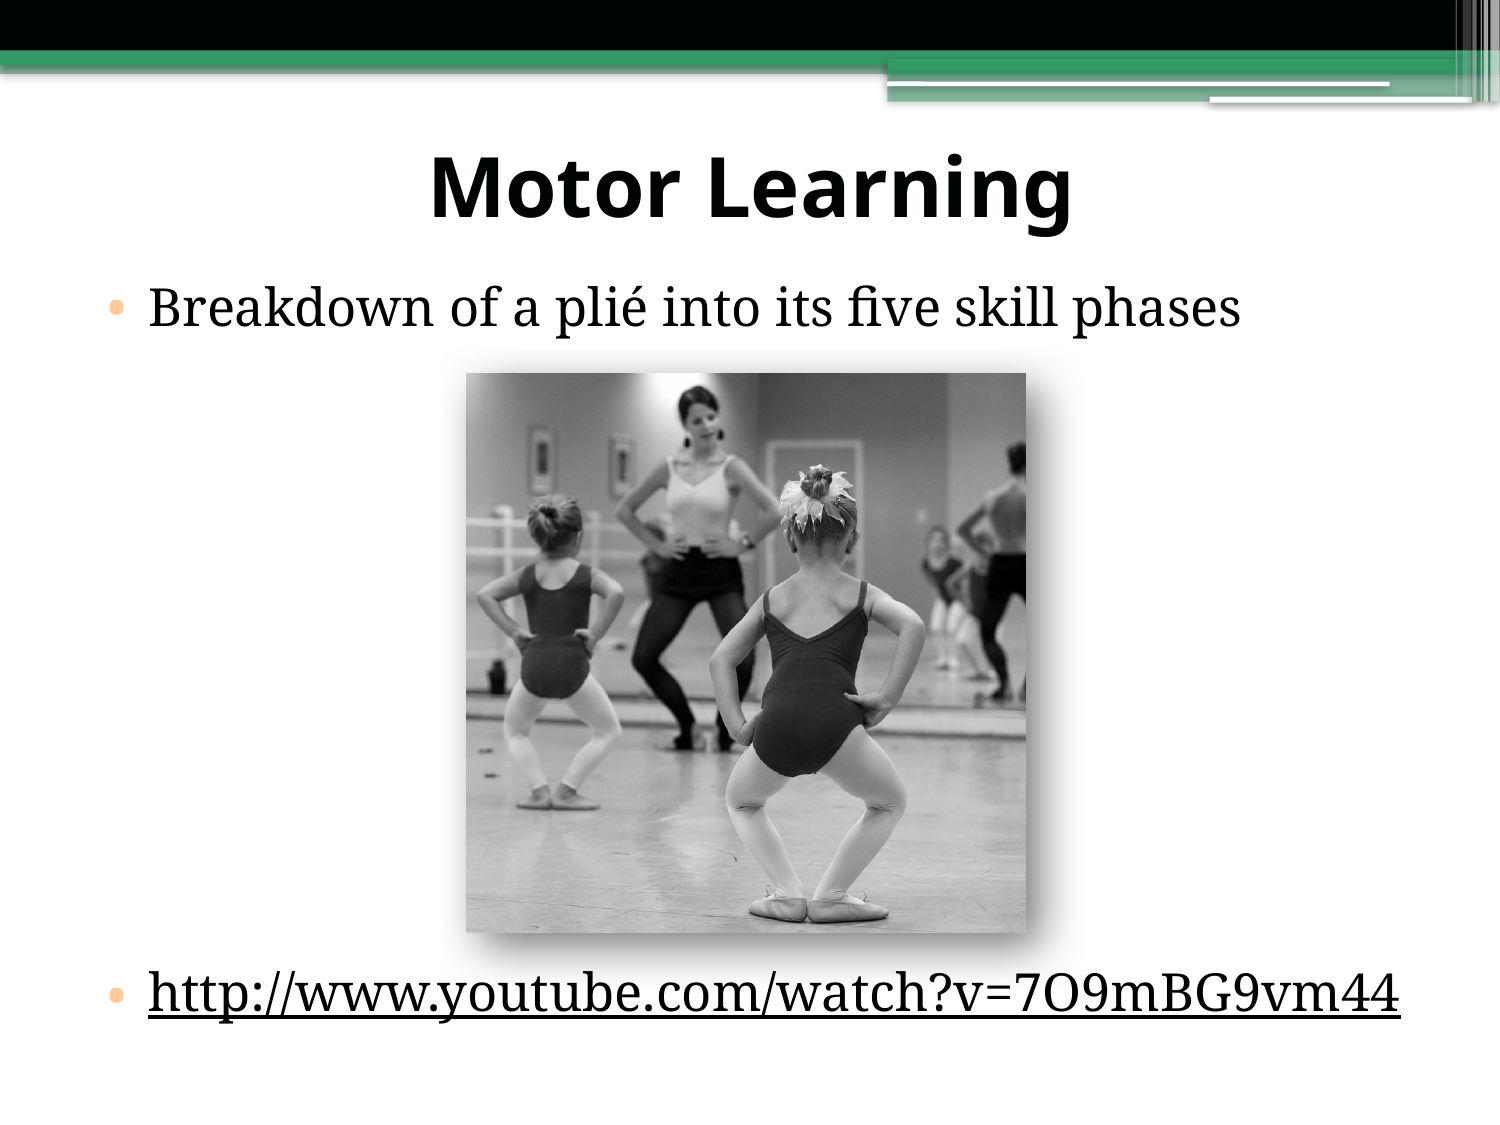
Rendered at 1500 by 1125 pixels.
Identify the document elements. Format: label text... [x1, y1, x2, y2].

picture [466, 373, 1026, 933]
title Motor Learning [76, 101, 1427, 268]
list Breakdown of a plié into its five skill phases http://www.youtube.com/watch?v=7O9mBG9vm44 [75, 267, 1425, 1079]
